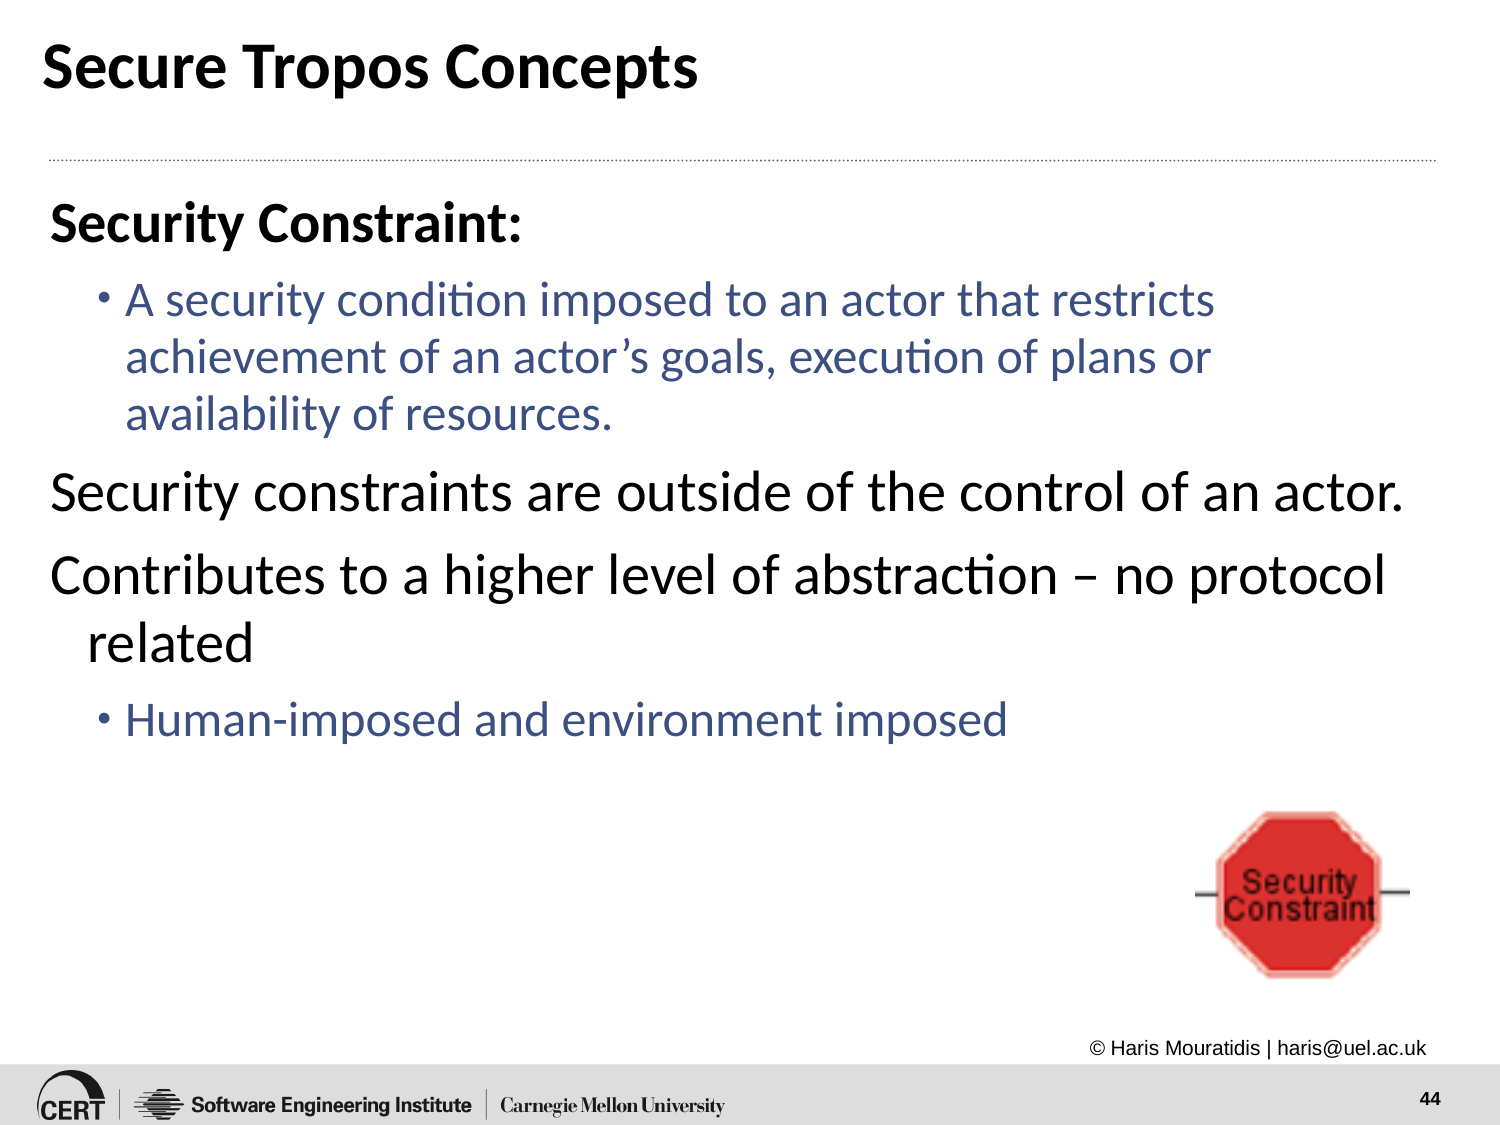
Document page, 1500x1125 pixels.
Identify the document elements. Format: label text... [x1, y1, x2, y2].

list Security Constraint: A security condition imposed to an actor that restricts achievement of an actor’s goals, execution of plans or availability of resources. Security constraints are outside of the control of an actor. Contributes to a higher level of abstraction – no protocol related Human-imposed and environment imposed [49, 187, 1438, 1001]
text_box © Haris Mouratidis | haris@uel.ac.uk [1074, 1027, 1500, 1075]
title Secure Tropos Concepts [42, 37, 1434, 155]
picture [37, 1069, 725, 1122]
picture [1195, 796, 1410, 993]
